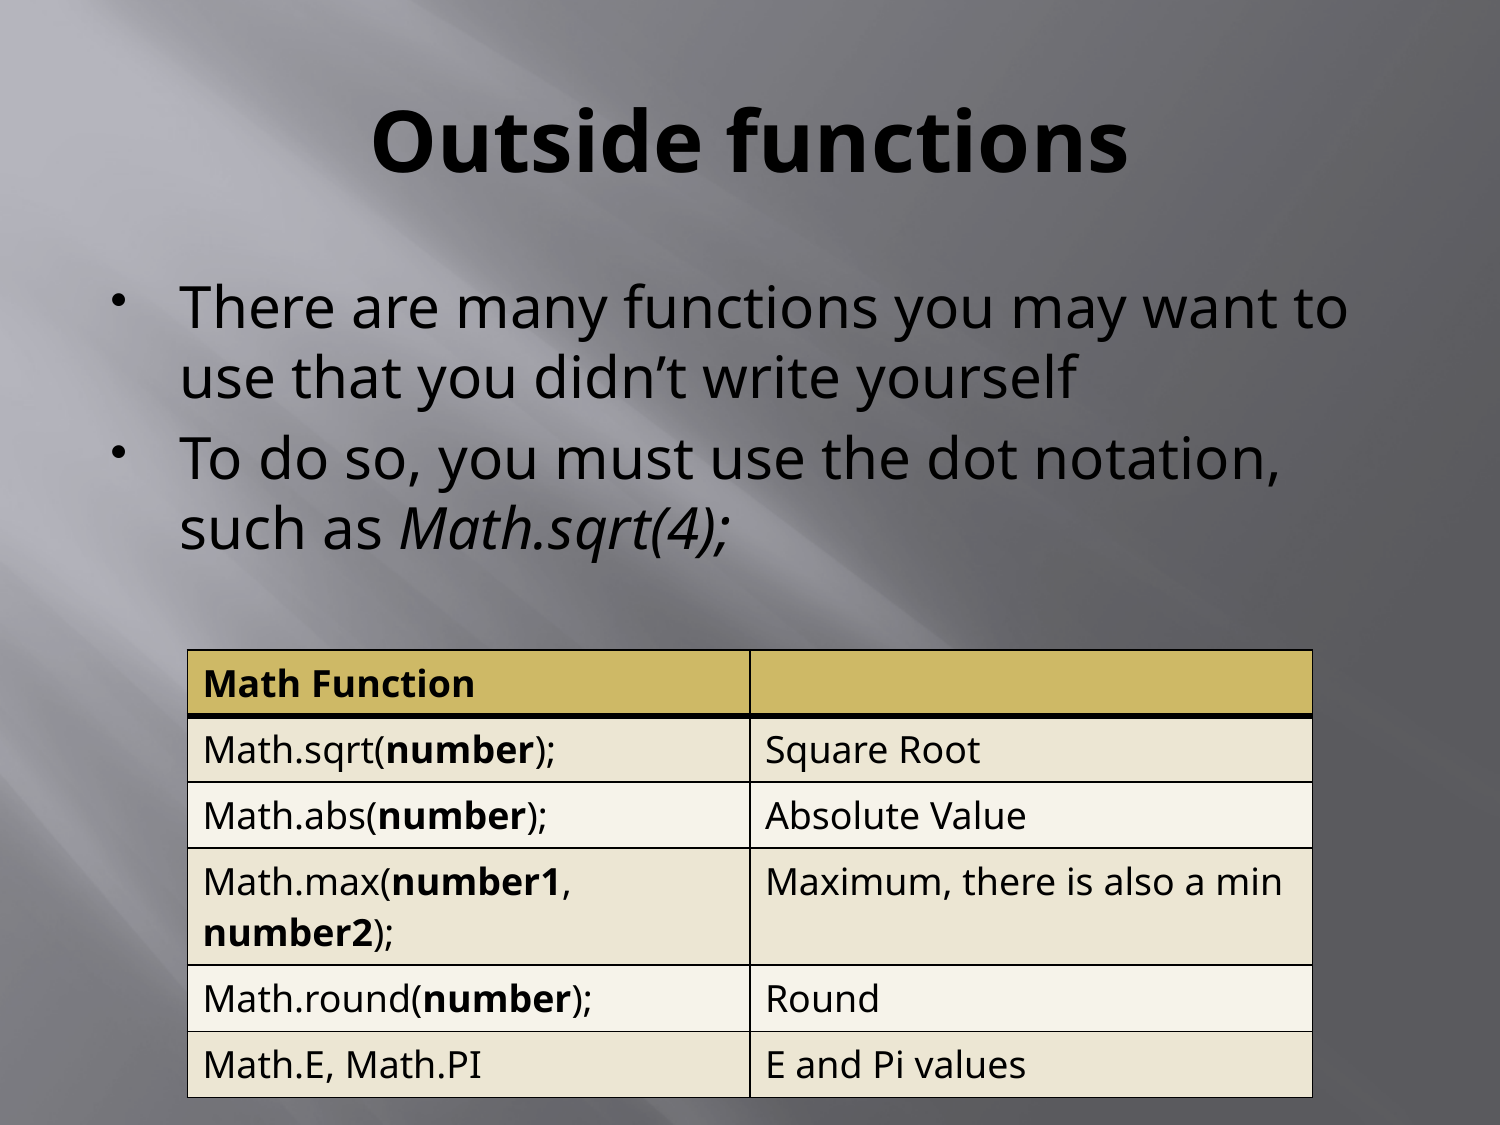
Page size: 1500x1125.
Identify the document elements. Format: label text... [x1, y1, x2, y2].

table_header Math Function [188, 651, 749, 713]
table_cell Math.E, Math.PI [188, 1032, 749, 1097]
table_cell Math.sqrt(number); [188, 719, 749, 781]
table_cell Round [751, 966, 1312, 1031]
table_header [751, 651, 1312, 713]
table_cell Math.round(number); [188, 966, 749, 1031]
table_cell Math.max(number1, number2); [188, 849, 749, 964]
table_cell Maximum, there is also a min [751, 849, 1312, 964]
table_cell E and Pi values [751, 1032, 1312, 1097]
table_cell Square Root [751, 719, 1312, 781]
table_cell Math.abs(number); [188, 783, 749, 847]
title Outside functions [75, 45, 1425, 233]
list There are many functions you may want to use that you didn’t write yourself To do so, you must use the dot notation, such as Math.sqrt(4); [75, 262, 1425, 588]
table_cell Absolute Value [751, 783, 1312, 847]
